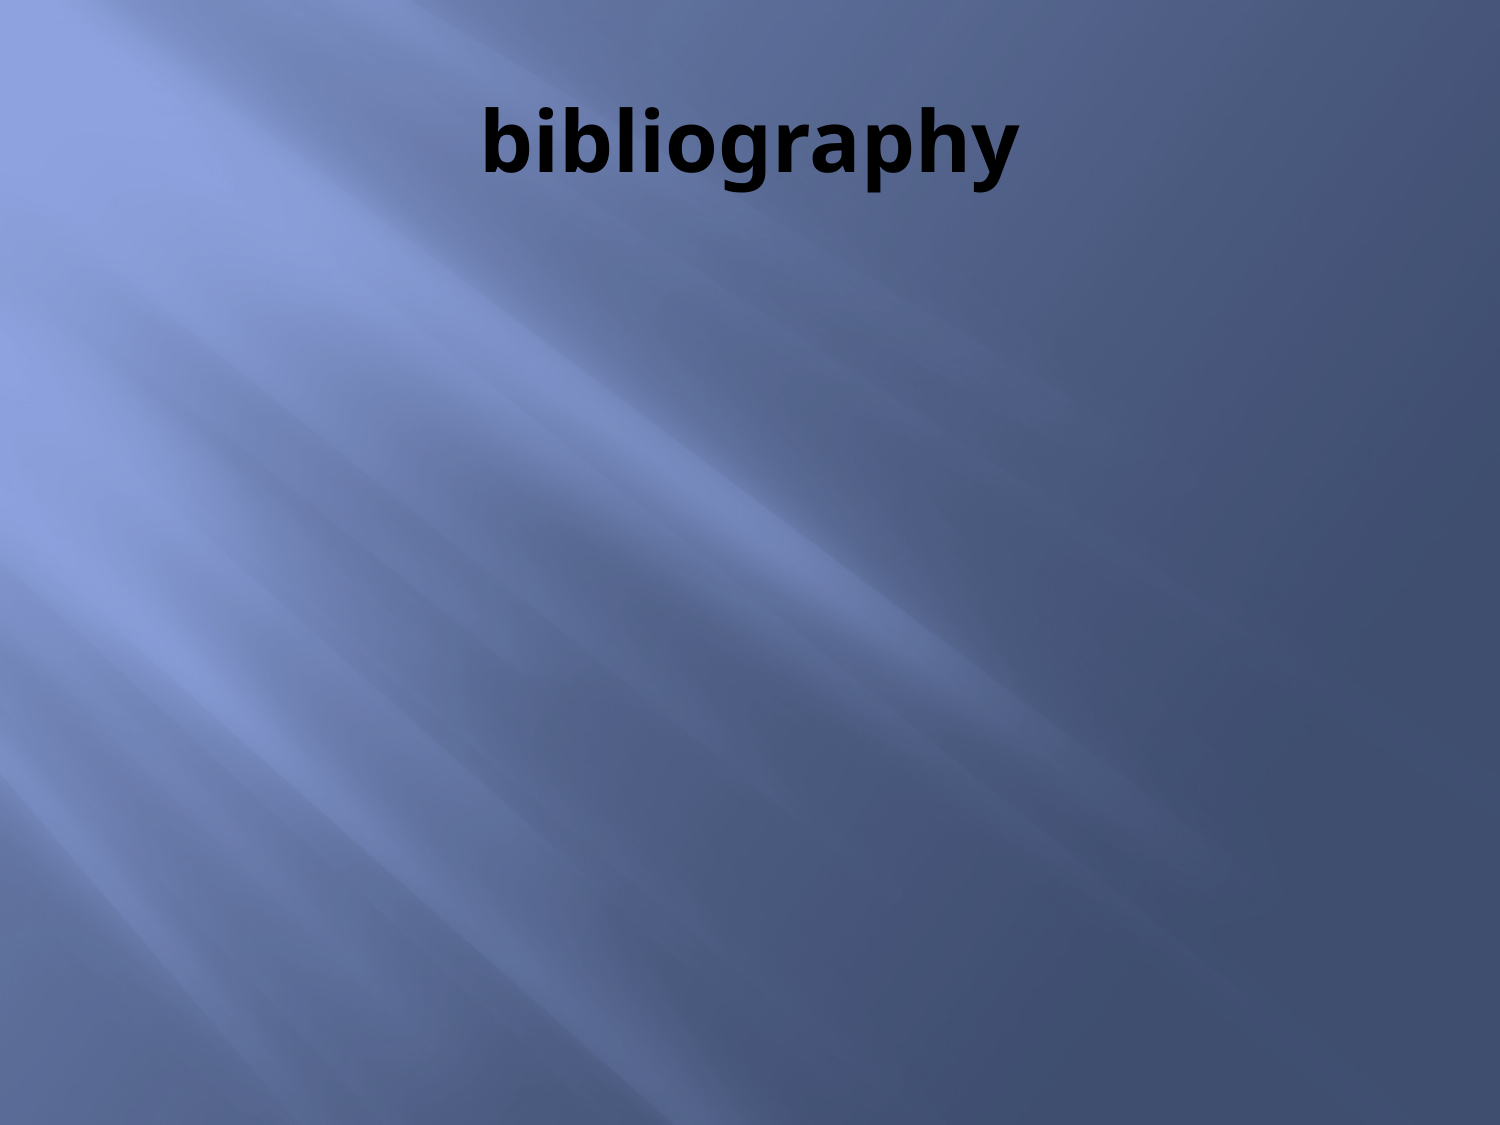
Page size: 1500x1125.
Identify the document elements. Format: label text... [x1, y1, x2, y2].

title bibliography [75, 45, 1425, 233]
